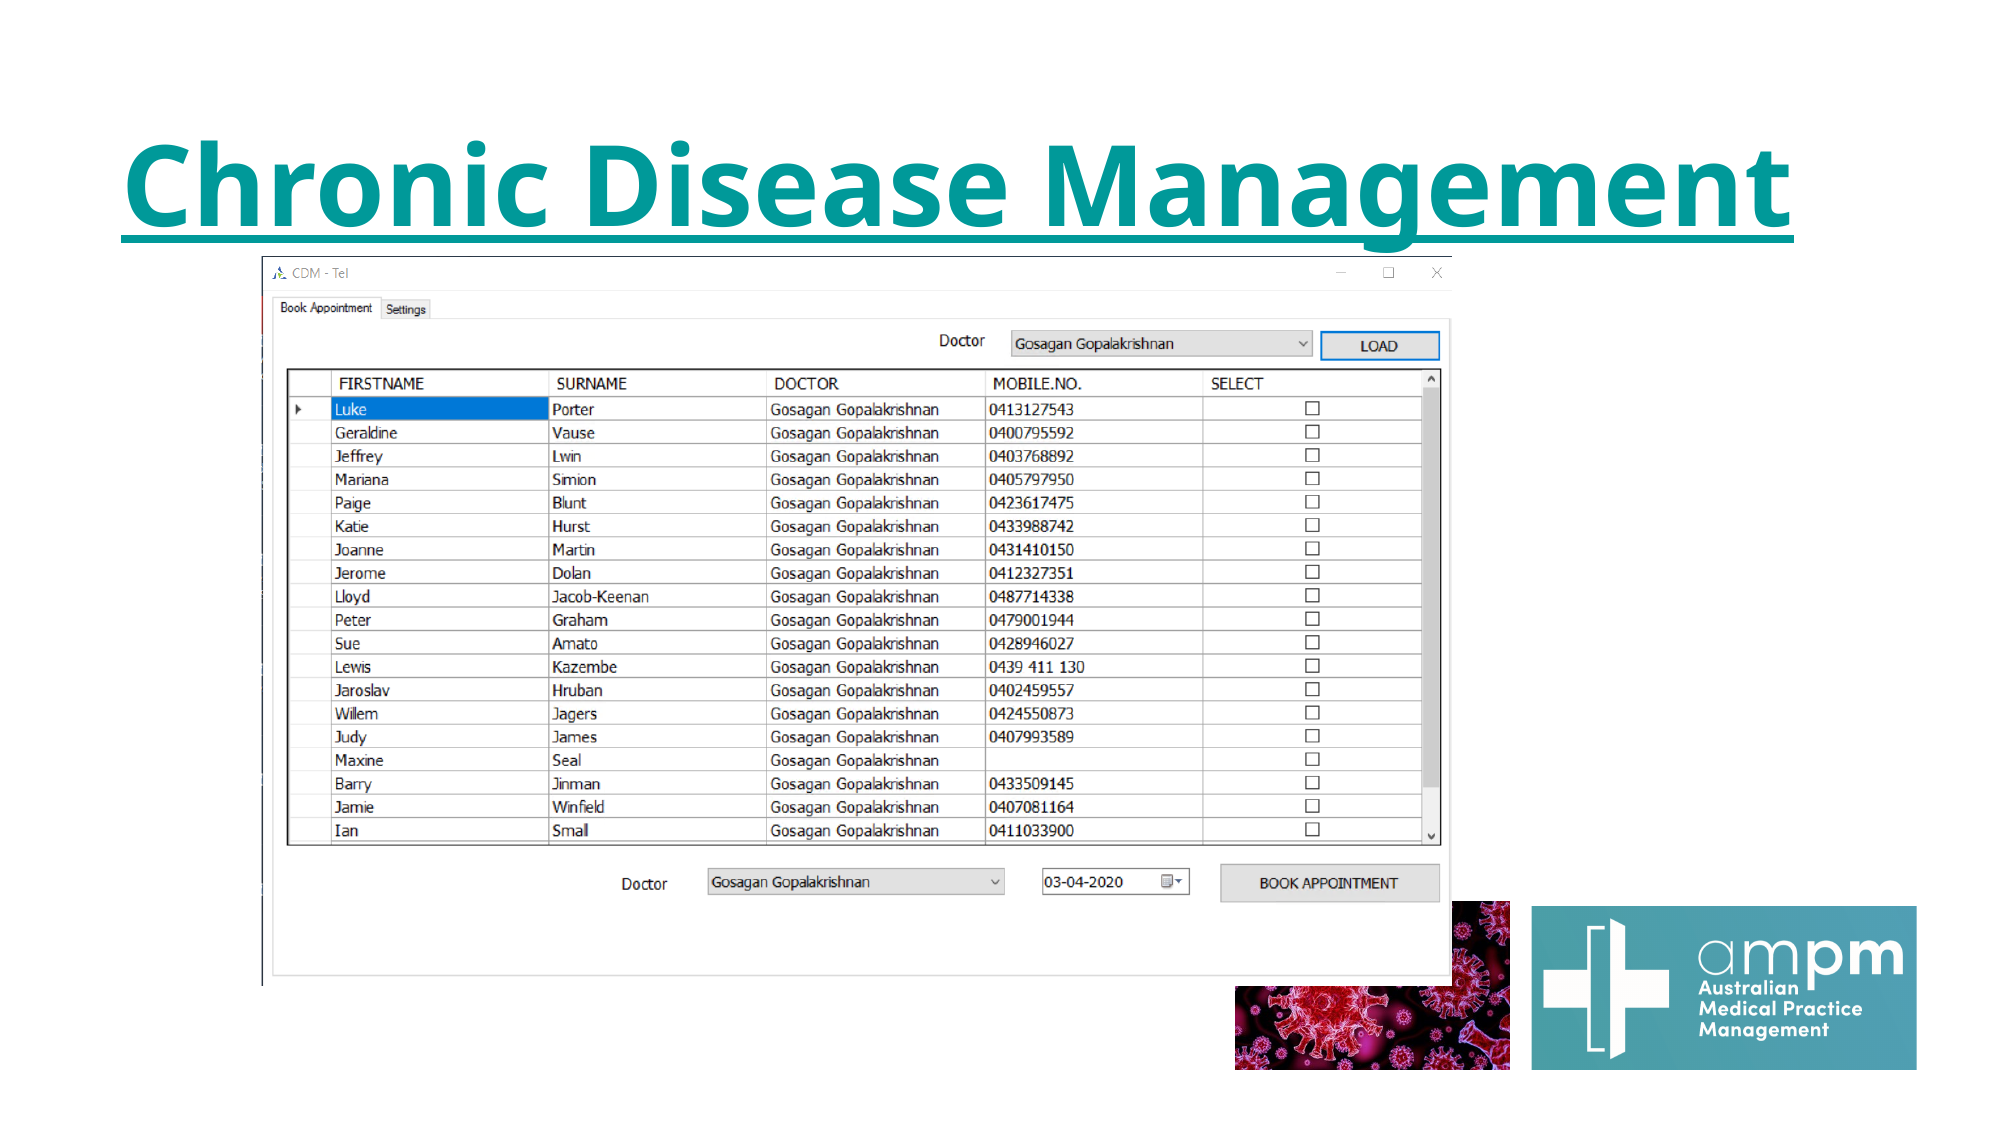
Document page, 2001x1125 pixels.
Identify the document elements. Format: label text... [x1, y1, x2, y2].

title Chronic Disease Management [106, 90, 1819, 259]
picture [1531, 906, 1917, 1070]
picture [261, 256, 1510, 1070]
